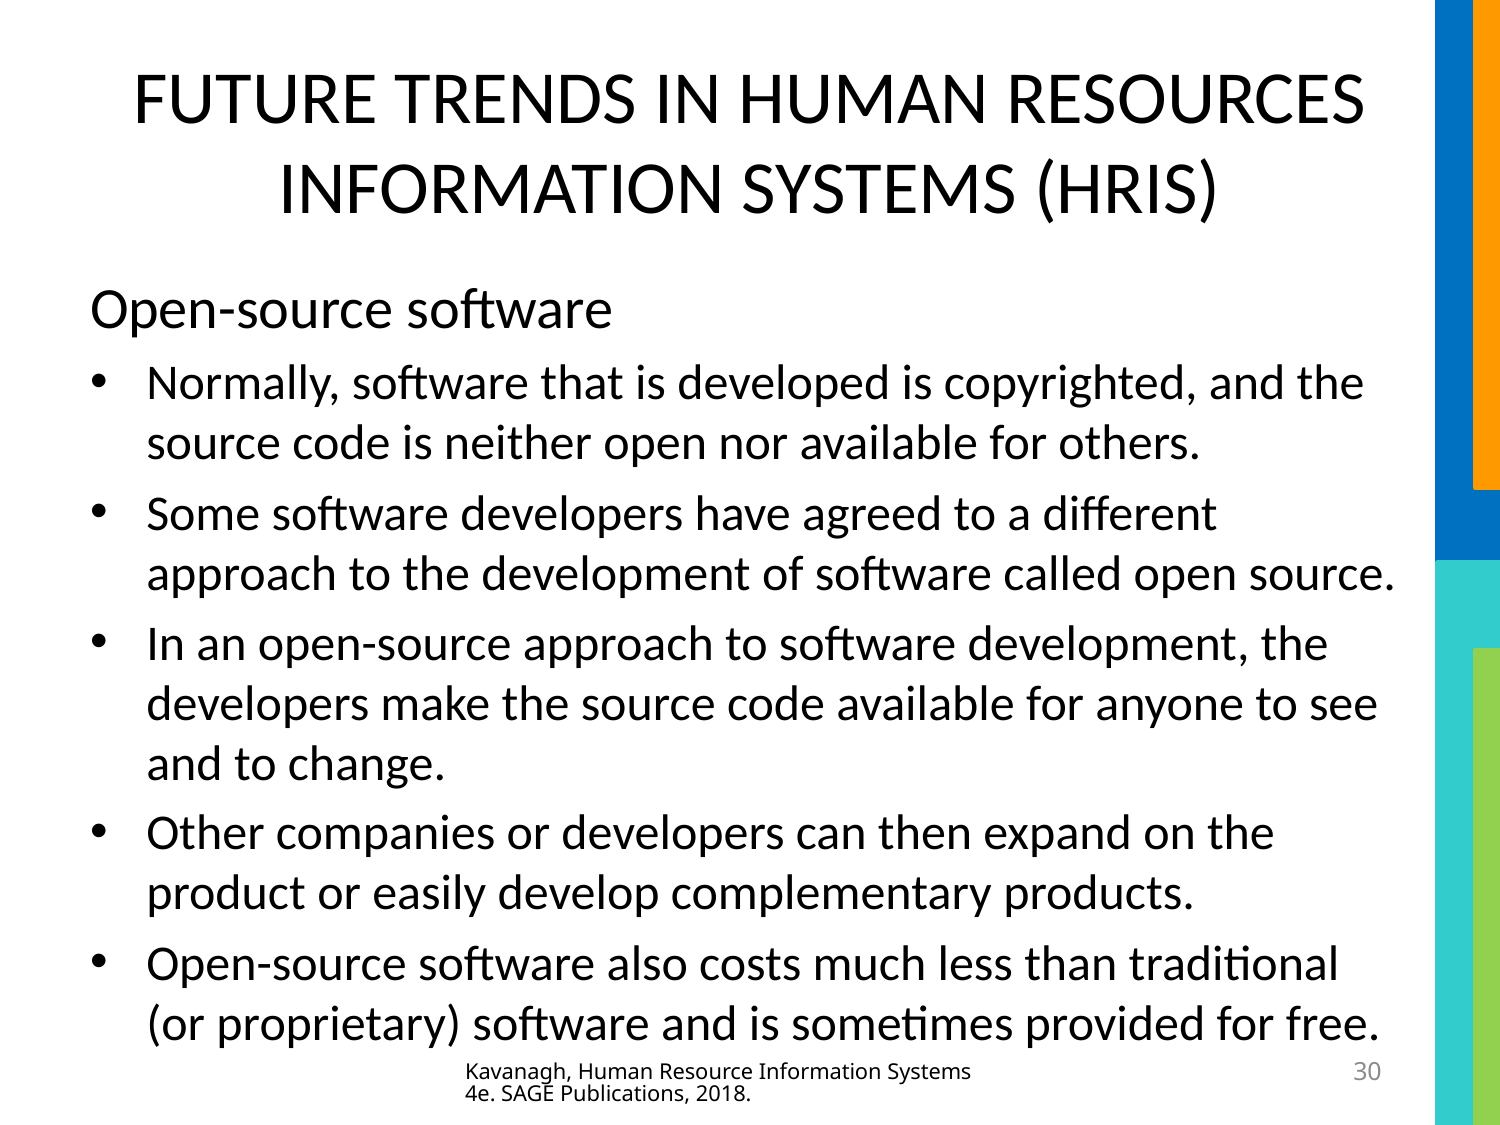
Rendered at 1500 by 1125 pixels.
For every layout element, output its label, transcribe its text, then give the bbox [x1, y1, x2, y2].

footer Kavanagh, Human Resource Information Systems 4e. SAGE Publications, 2018. [450, 1042, 1004, 1103]
slide_number 30 [1059, 1042, 1397, 1103]
list Open-source software Normally, software that is developed is copyrighted, and the source code is neither open nor available for others. Some software developers have agreed to a different approach to the development of software called open source. In an open-source approach to software development, the developers make the source code available for anyone to see and to change. Other companies or developers can then expand on the product or easily develop complementary products. Open-source software also costs much less than traditional (or proprietary) software and is sometimes provided for free. [75, 262, 1425, 1005]
title FUTURE TRENDS IN HUMAN RESOURCES INFORMATION SYSTEMS (HRIS) [75, 45, 1425, 233]
